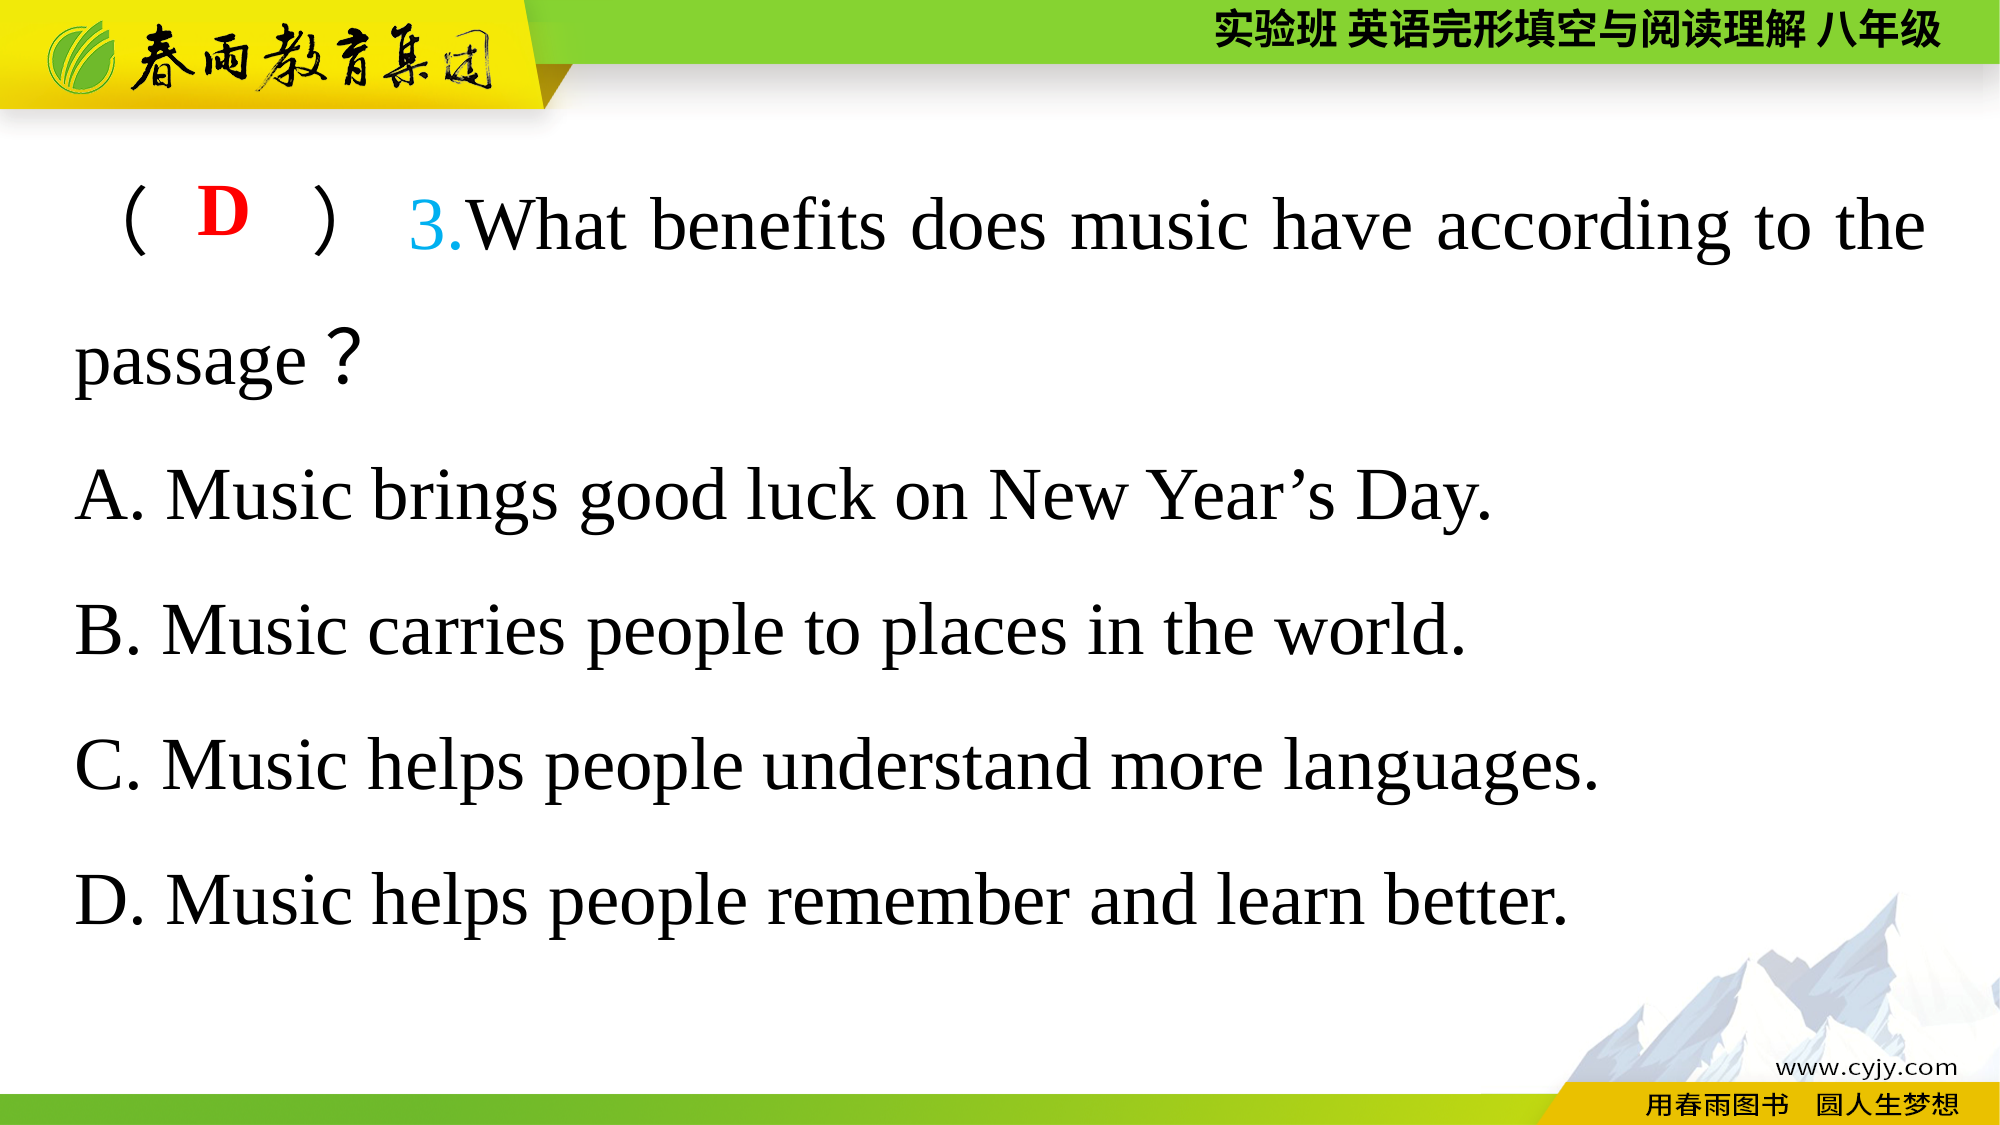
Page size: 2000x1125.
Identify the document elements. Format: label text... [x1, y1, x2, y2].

picture [0, 0, 2000, 1125]
list （ ）3.What benefits does music have according to the passage？ A. Music brings good luck on New Year’s Day. B. Music carries people to places in the world. C. Music helps people understand more languages. D. Music helps people remember and learn better. [59, 122, 1944, 940]
text_box D [182, 153, 267, 259]
